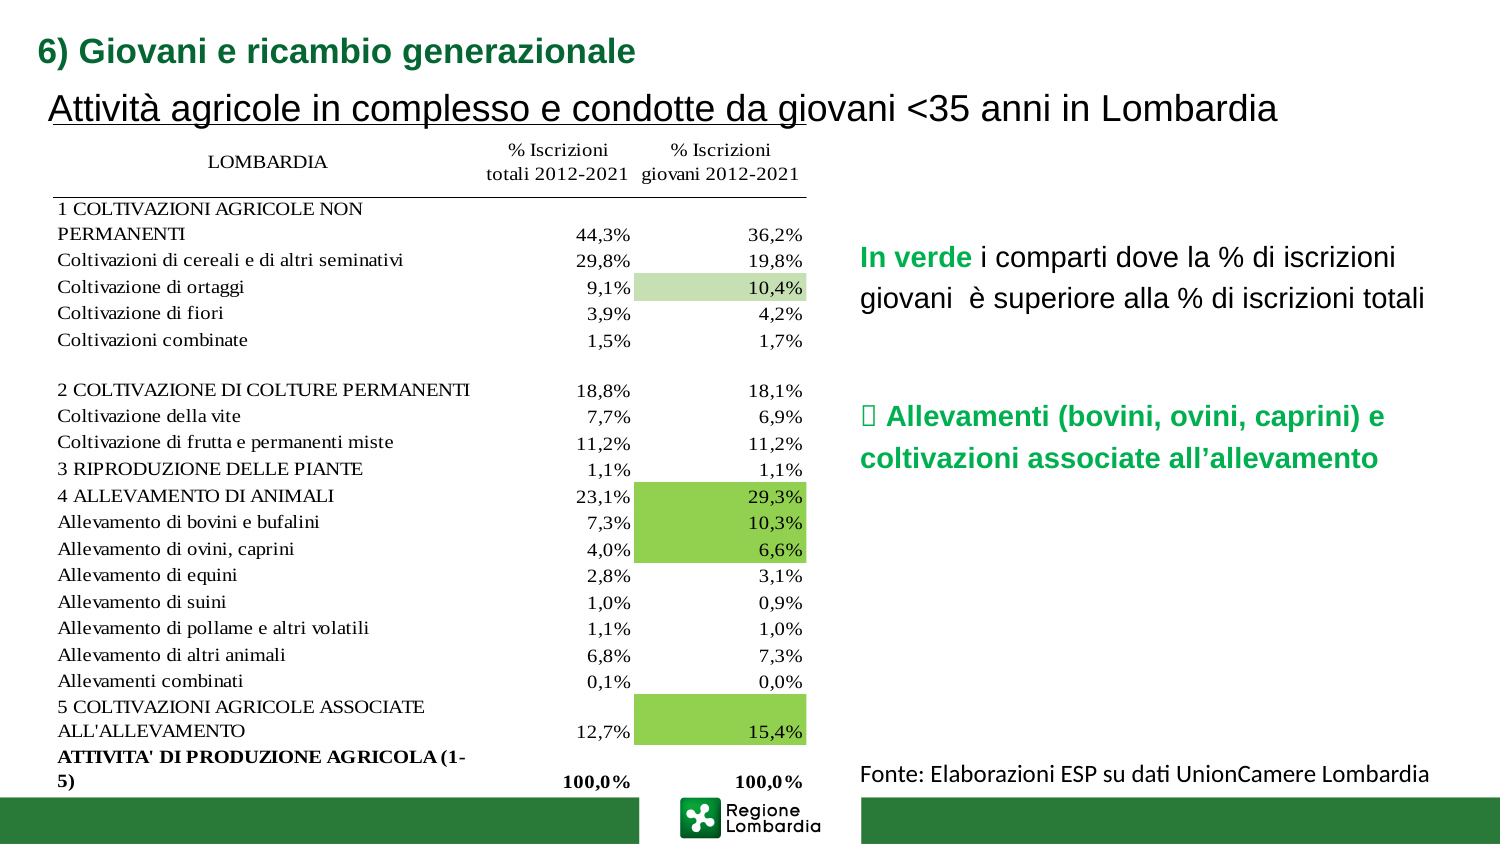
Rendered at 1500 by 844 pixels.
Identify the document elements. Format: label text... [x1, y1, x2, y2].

text_box  Allevamenti (bovini, ovini, caprini) e coltivazioni associate all’allevamento [845, 383, 1492, 477]
picture [0, 0, 1500, 844]
text_box Fonte: Elaborazioni ESP su dati UnionCamere Lombardia [845, 750, 1500, 796]
title 6) Giovani e ricambio generazionale [22, 0, 1298, 54]
text_box In verde i comparti dove la % di iscrizioni giovani è superiore alla % di iscrizioni totali [845, 223, 1492, 317]
subtitle Attività agricole in complesso e condotte da giovani <35 anni in Lombardia [22, 54, 1355, 139]
